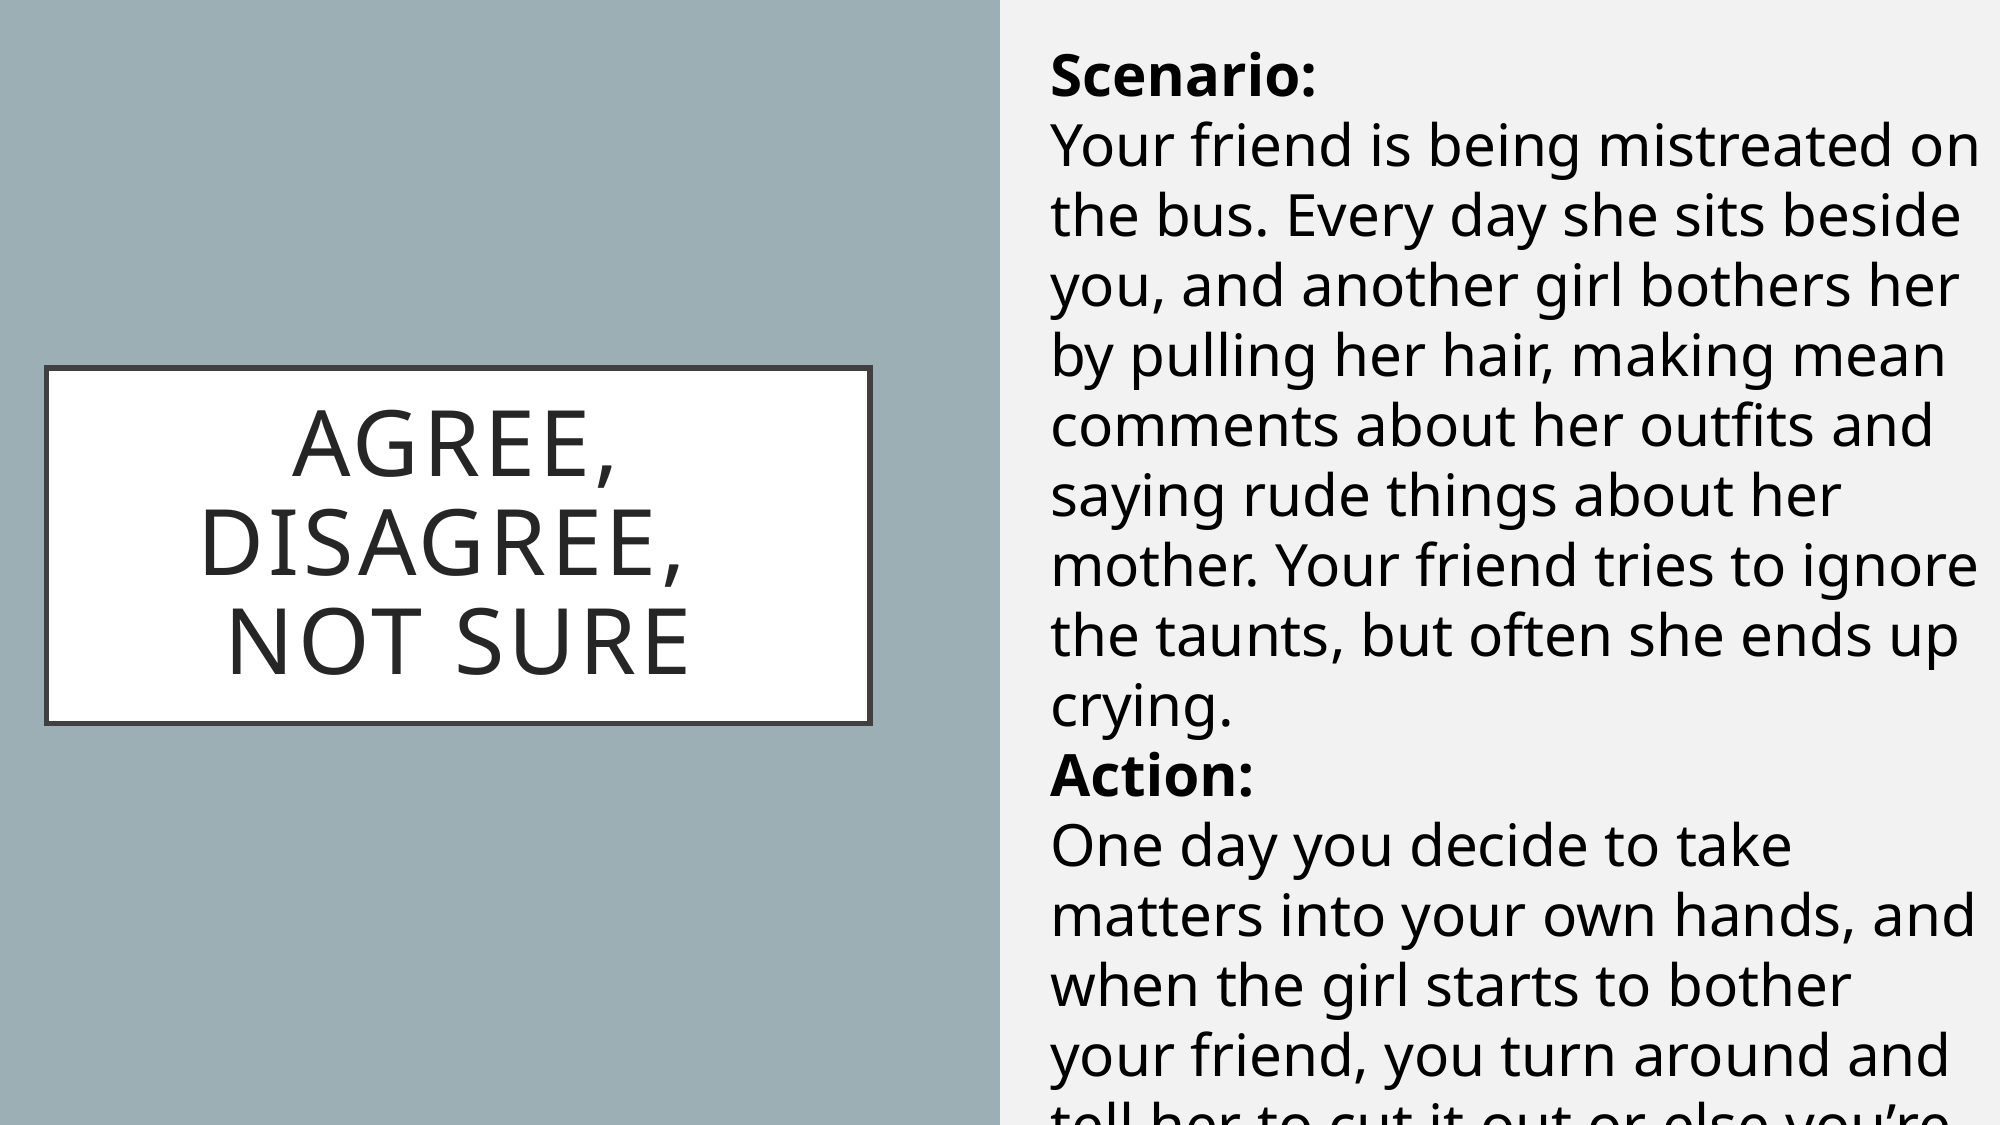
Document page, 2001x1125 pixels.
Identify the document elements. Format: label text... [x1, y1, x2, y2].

title Agree, Disagree, not sure [44, 365, 873, 726]
text_box Scenario: Your friend is being mistreated on the bus. Every day she sits beside you, and another girl bothers her by pulling her hair, making mean comments about her outfits and saying rude things about her mother. Your friend tries to ignore the taunts, but often she ends up crying. Action: One day you decide to take matters into your own hands, and when the girl starts to bother your friend, you turn around and tell her to cut it out or else you’re going to tell the bus driver. [1035, 30, 2000, 1125]
